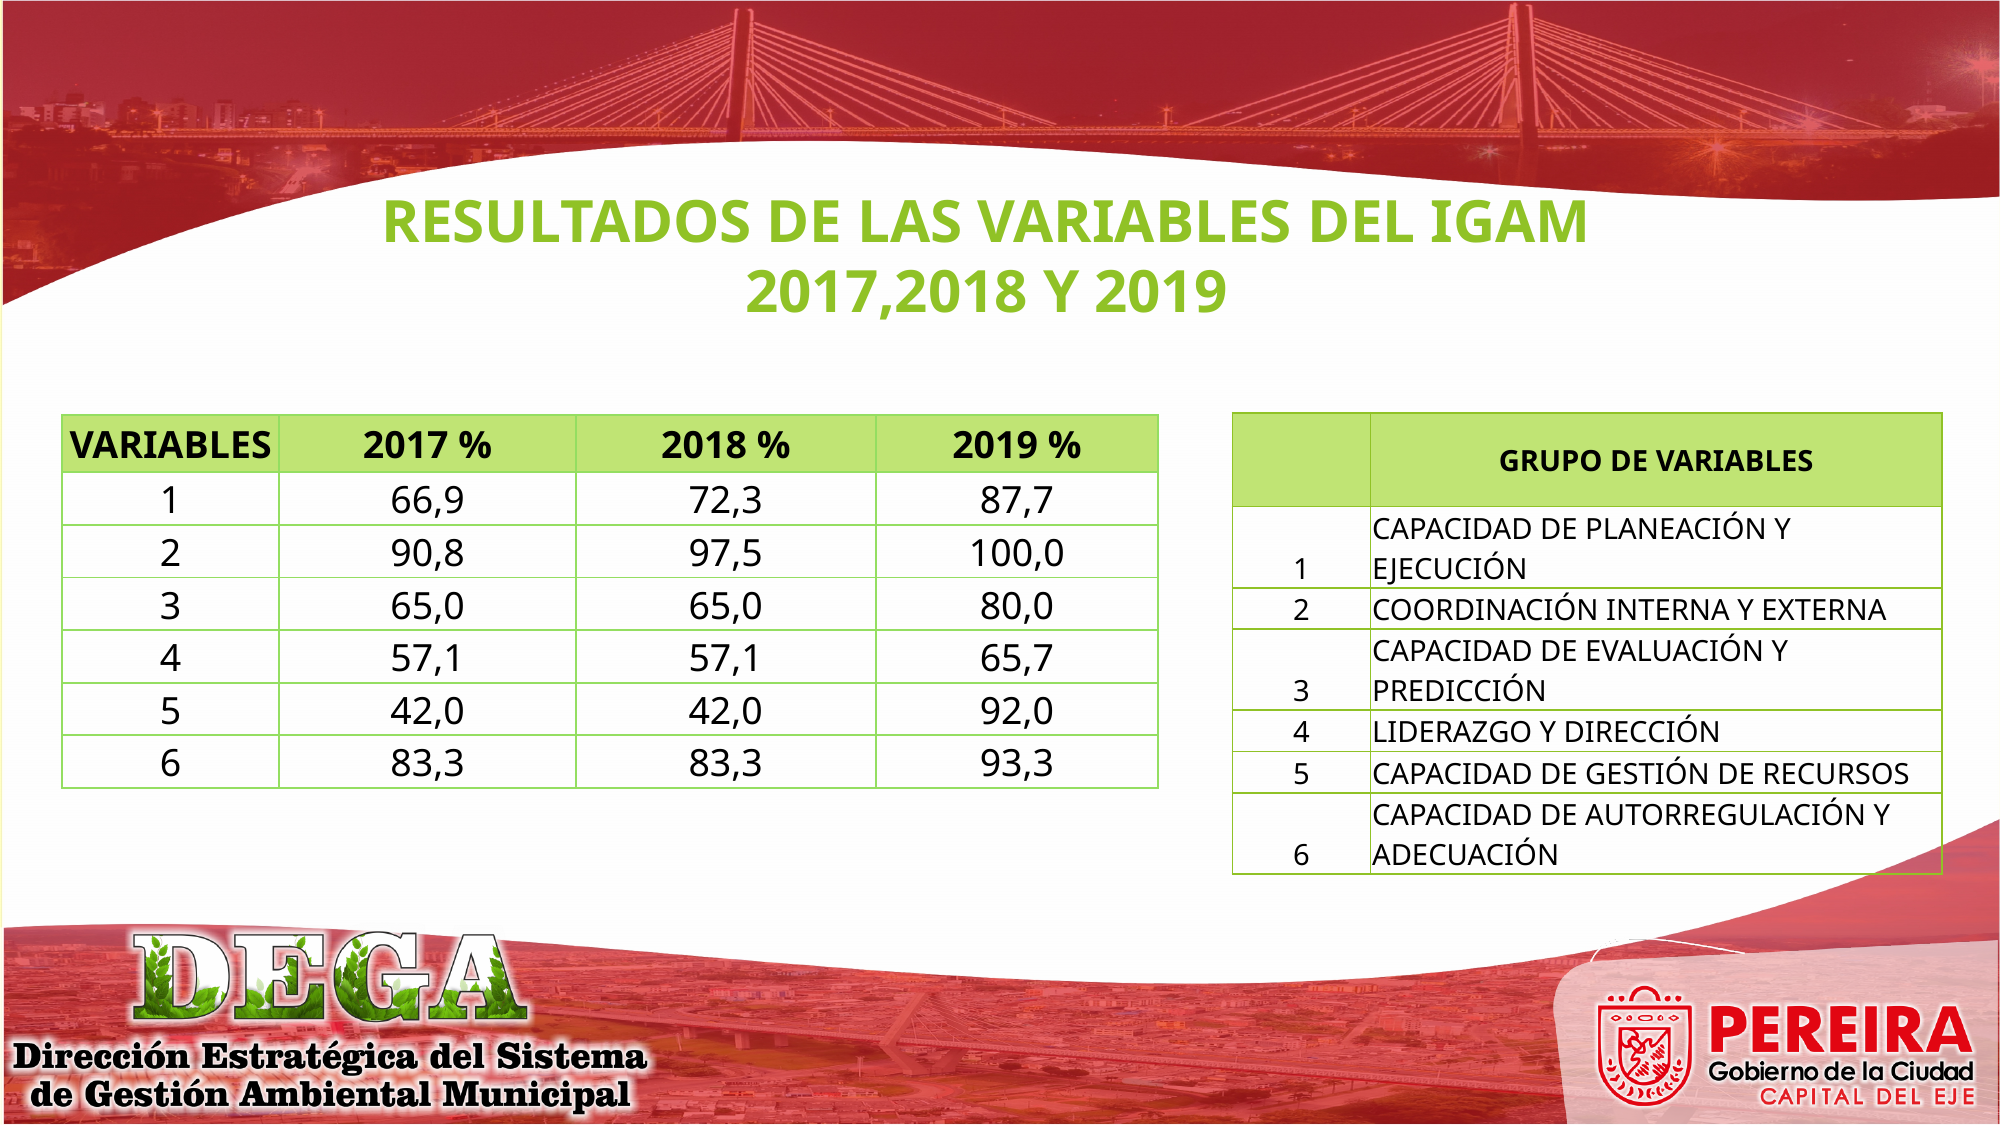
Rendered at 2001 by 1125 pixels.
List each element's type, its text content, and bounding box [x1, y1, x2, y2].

table_cell CAPACIDAD DE GESTIÓN DE RECURSOS [1371, 752, 1941, 792]
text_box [1, 920, 1998, 1125]
table_cell 4 [1233, 711, 1370, 751]
table_cell 97,5 [577, 526, 875, 577]
table_cell CAPACIDAD DE AUTORREGULACIÓN Y ADECUACIÓN [1371, 794, 1941, 873]
table_cell CAPACIDAD DE EVALUACIÓN Y PREDICCIÓN [1371, 630, 1941, 709]
table_cell 100,0 [877, 526, 1157, 577]
table_header 2018 % [577, 416, 875, 471]
table_cell 5 [63, 684, 278, 734]
table_header 2017 % [280, 416, 575, 471]
table_cell CAPACIDAD DE PLANEACIÓN Y EJECUCIÓN [1371, 507, 1941, 587]
table_header VARIABLES [63, 416, 278, 471]
table_cell 72,3 [577, 473, 875, 524]
table_cell 93,3 [877, 736, 1157, 787]
table_cell 5 [1233, 752, 1370, 792]
table_cell 3 [1233, 630, 1370, 709]
table_cell 4 [63, 631, 278, 682]
table_cell 2 [1233, 589, 1370, 628]
table_cell 83,3 [280, 736, 575, 787]
table_cell LIDERAZGO Y DIRECCIÓN [1371, 711, 1941, 751]
table_cell 87,7 [877, 473, 1157, 524]
table_cell 66,9 [280, 473, 575, 524]
table_cell 90,8 [280, 526, 575, 577]
text_box RESULTADOS DE LAS VARIABLES DEL IGAM 2017,2018 Y 2019 [281, 176, 1692, 240]
table_cell 57,1 [577, 631, 875, 682]
table_cell 57,1 [280, 631, 575, 682]
table_cell 1 [63, 473, 278, 524]
table_cell 6 [1233, 794, 1370, 873]
table_cell 92,0 [877, 684, 1157, 734]
table_cell 42,0 [577, 684, 875, 734]
table_cell 3 [63, 578, 278, 629]
table_header 2019 % [877, 416, 1157, 471]
table_cell 2 [63, 526, 278, 577]
table_header [1233, 414, 1370, 506]
table_cell 65,0 [577, 578, 875, 629]
table_cell 83,3 [577, 736, 875, 787]
table_cell 65,0 [280, 578, 575, 629]
table_cell 42,0 [280, 684, 575, 734]
table_cell 6 [63, 736, 278, 787]
table_cell COORDINACIÓN INTERNA Y EXTERNA [1371, 589, 1941, 628]
table_cell 65,7 [877, 631, 1157, 682]
table_cell 1 [1233, 507, 1370, 587]
table_cell 80,0 [877, 578, 1157, 629]
picture [0, 0, 2001, 1125]
table_header GRUPO DE VARIABLES [1371, 414, 1941, 506]
